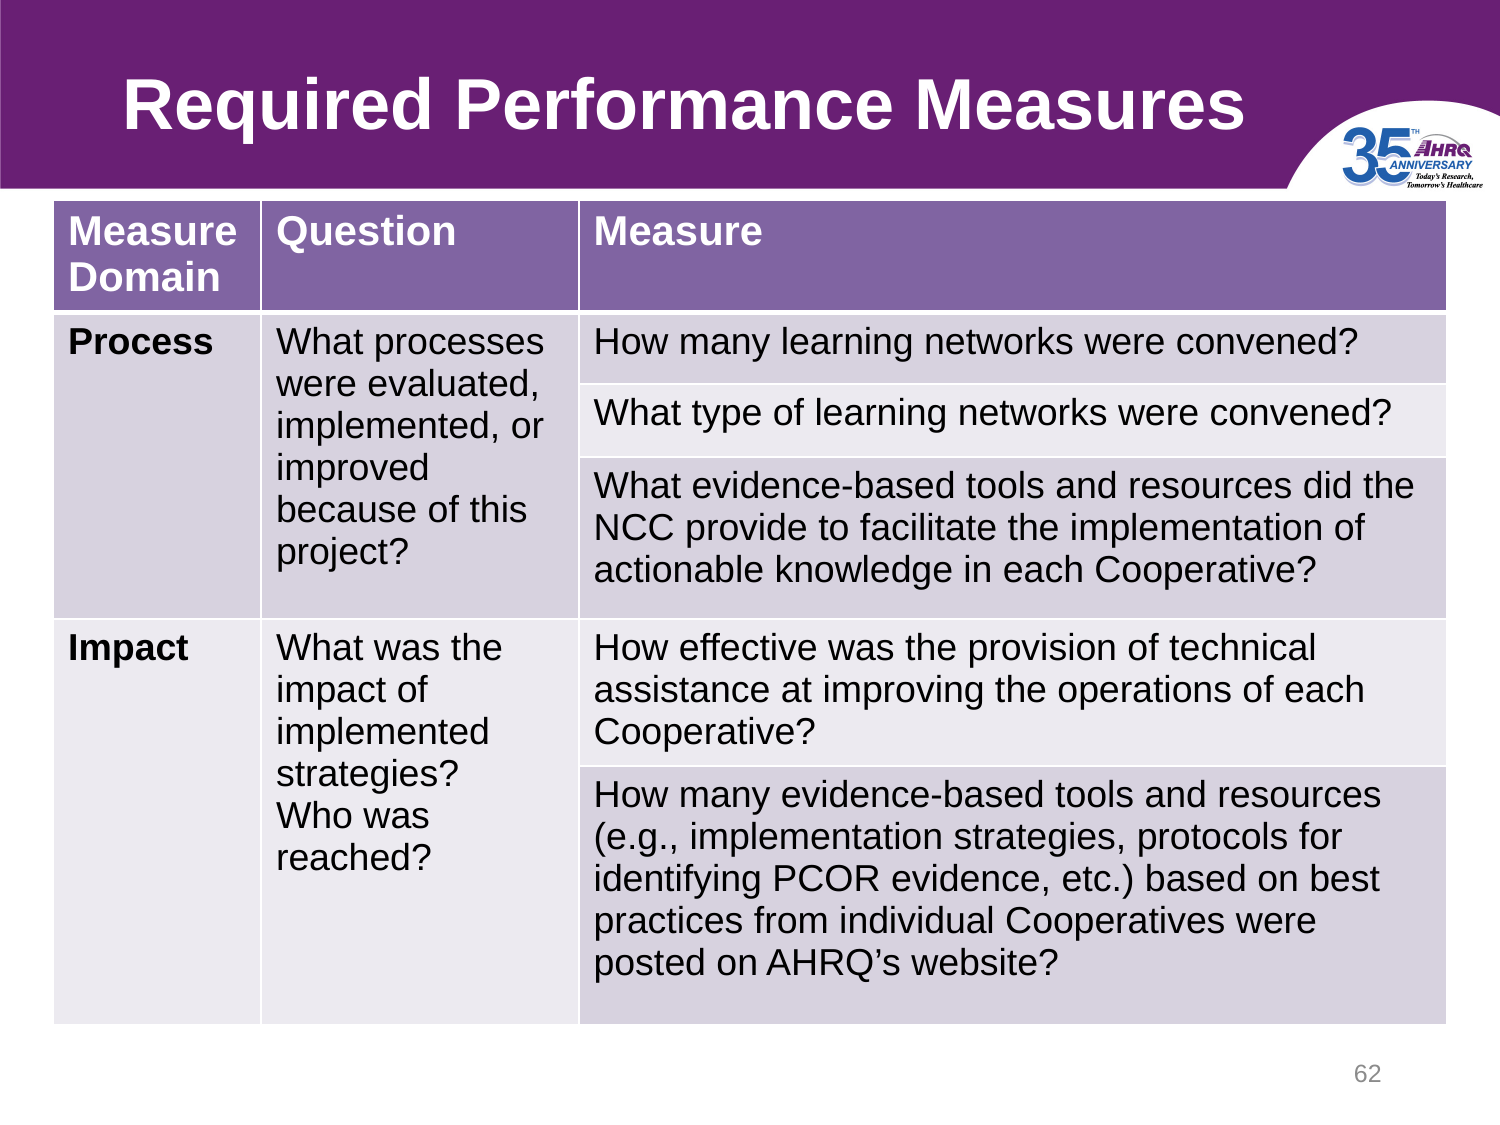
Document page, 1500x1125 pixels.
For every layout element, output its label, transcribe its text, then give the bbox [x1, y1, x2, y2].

table_cell What processes were evaluated, implemented, or improved because of this project? [262, 315, 578, 618]
table_cell What type of learning networks were convened? [580, 385, 1446, 456]
table_header Question [262, 201, 578, 310]
table_cell Process [54, 315, 260, 618]
table_cell How effective was the provision of technical assistance at improving the operations of each Cooperative? [580, 620, 1446, 765]
slide_number 62 [1059, 1042, 1397, 1103]
picture [0, 0, 1500, 1125]
table_cell How many learning networks were convened? [580, 315, 1446, 383]
title Required Performance Measures [75, 50, 1294, 152]
table_header Measure Domain [54, 201, 260, 310]
table_cell What was the impact of implemented strategies? Who was reached? [262, 620, 578, 1024]
table_cell What evidence-based tools and resources did the NCC provide to facilitate the implementation of actionable knowledge in each Cooperative? [580, 458, 1446, 618]
table_header Measure [580, 201, 1446, 310]
table_cell Impact [54, 620, 260, 1024]
table_cell How many evidence-based tools and resources (e.g., implementation strategies, protocols for identifying PCOR evidence, etc.) based on best practices from individual Cooperatives were posted on AHRQ’s website? [580, 767, 1446, 1024]
